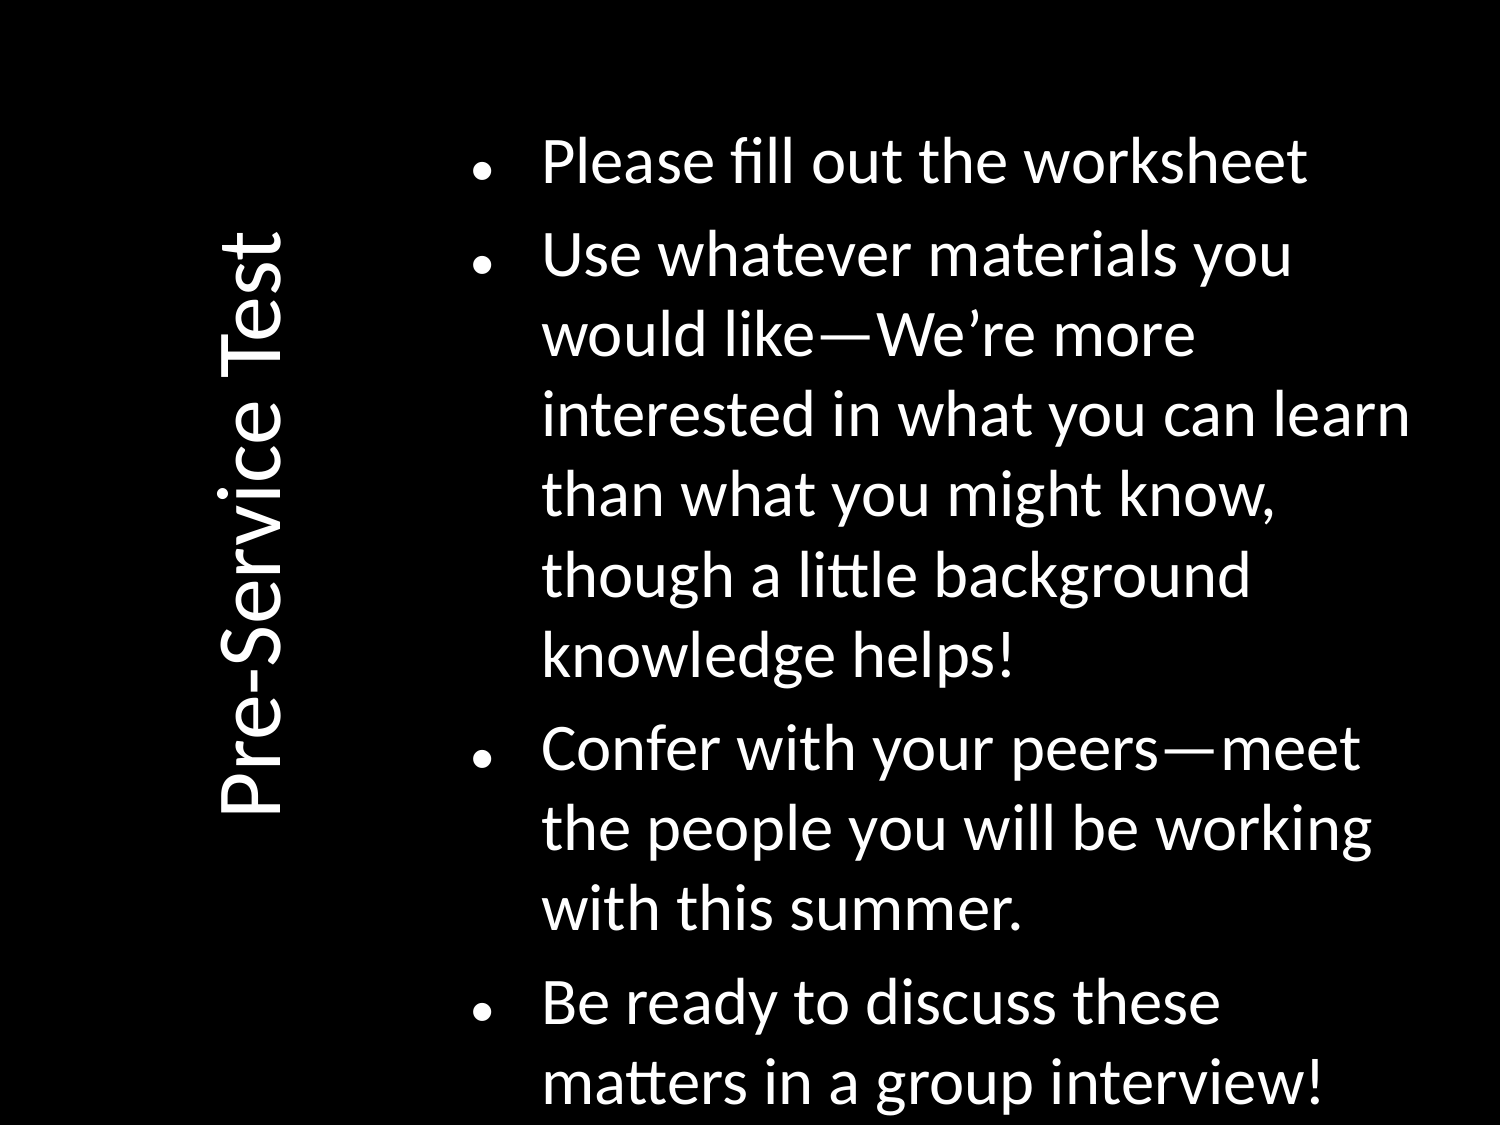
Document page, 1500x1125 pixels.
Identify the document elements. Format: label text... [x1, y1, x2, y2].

title Pre-Service Test [75, 45, 413, 1005]
list Please fill out the worksheet Use whatever materials you would like—We’re more interested in what you can learn than what you might know, though a little background knowledge helps! Confer with your peers—meet the people you will be working with this summer. Be ready to discuss these matters in a group interview! [469, 31, 1430, 1125]
